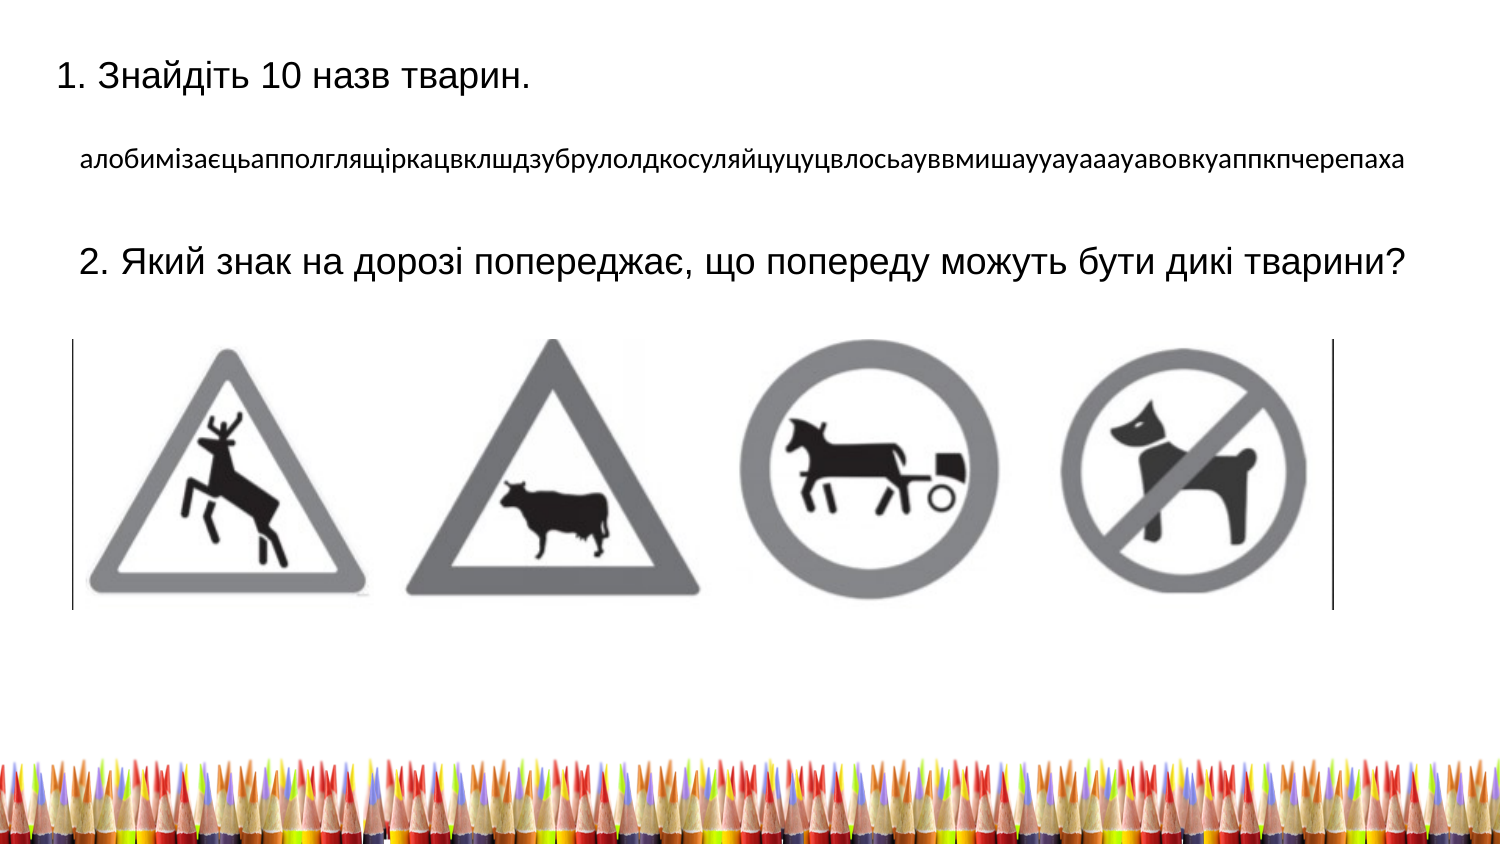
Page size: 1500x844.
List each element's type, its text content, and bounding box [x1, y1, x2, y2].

text_box 1. Знайдіть 10 назв тварин. [41, 43, 1365, 104]
picture [71, 338, 1334, 610]
text_box 2. Який знак на дорозі попереджає, що попереду можуть бути дикі тварини? [63, 229, 1424, 289]
text_box алобимізаєцьапполглящіркацвклшдзубрулолдкосуляйцуцуцвлосьауввмишаууауааауавовкуаппкпчерепаха [64, 126, 1454, 182]
picture [0, 756, 1500, 844]
